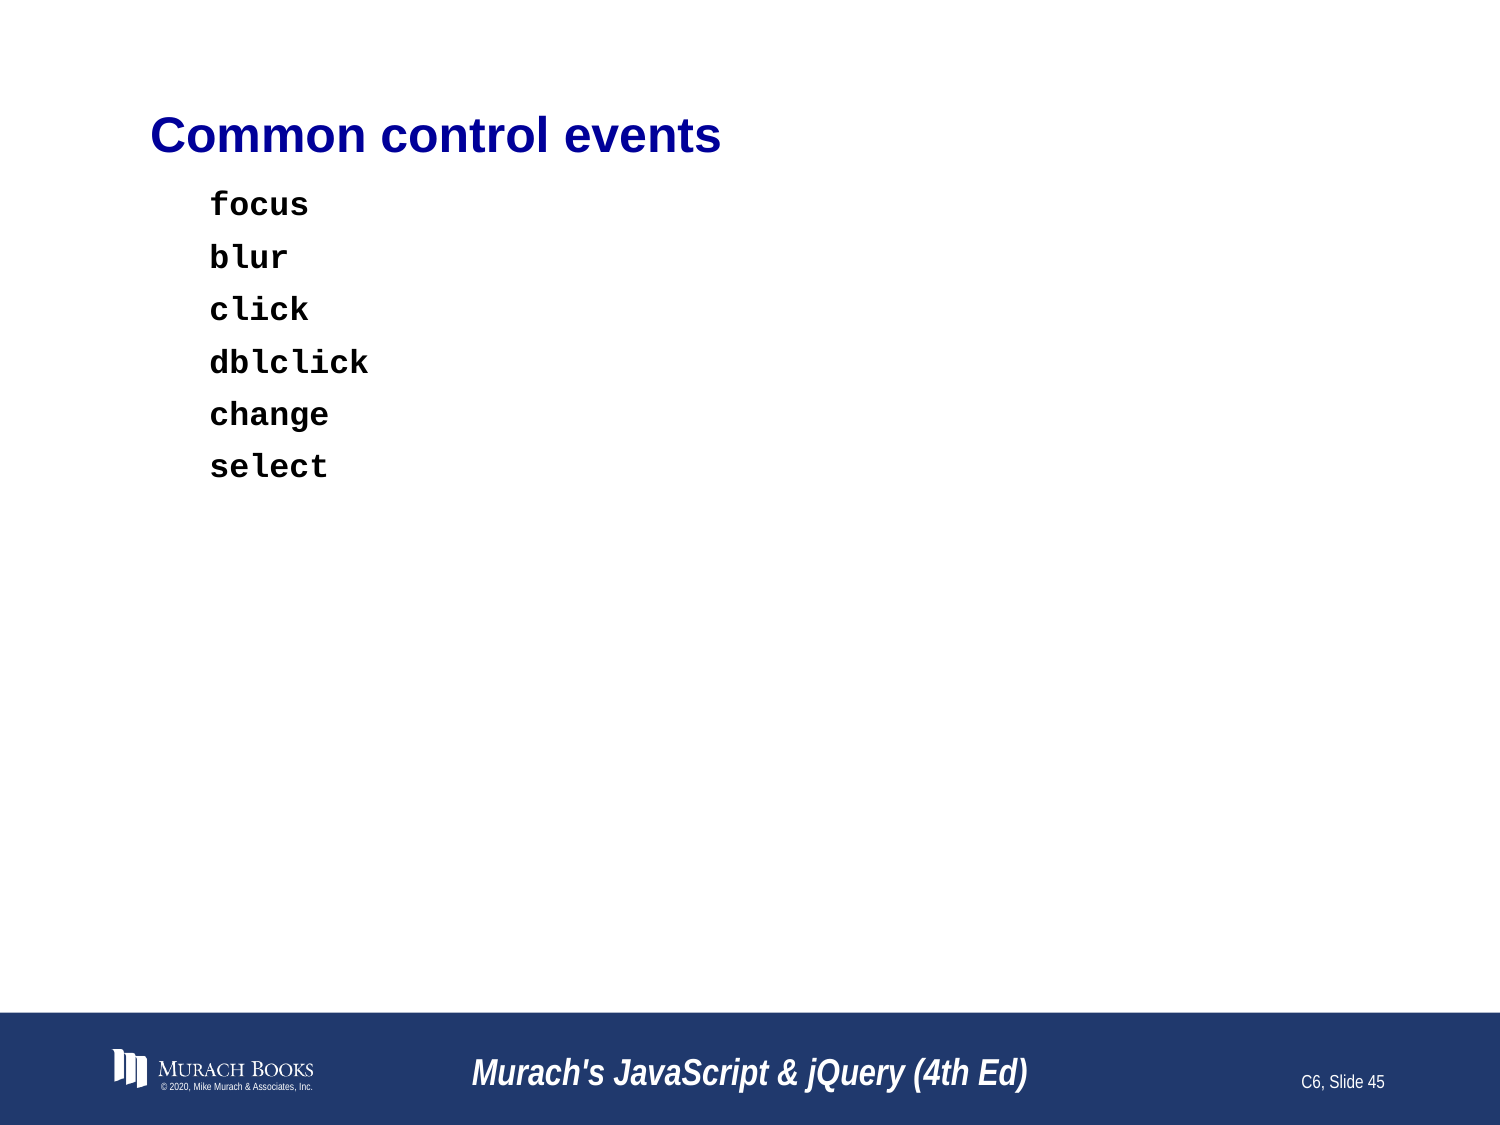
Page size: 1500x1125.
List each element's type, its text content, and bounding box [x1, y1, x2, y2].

list focus blur click dblclick change select [137, 174, 1350, 975]
title Common control events [150, 102, 1350, 164]
footer © 2020, Mike Murach & Associates, Inc. [12, 1025, 463, 1100]
slide_number C6, Slide 45 [1087, 1025, 1400, 1100]
slide_number Murach's JavaScript & jQuery (4th Ed) [463, 1025, 1050, 1100]
